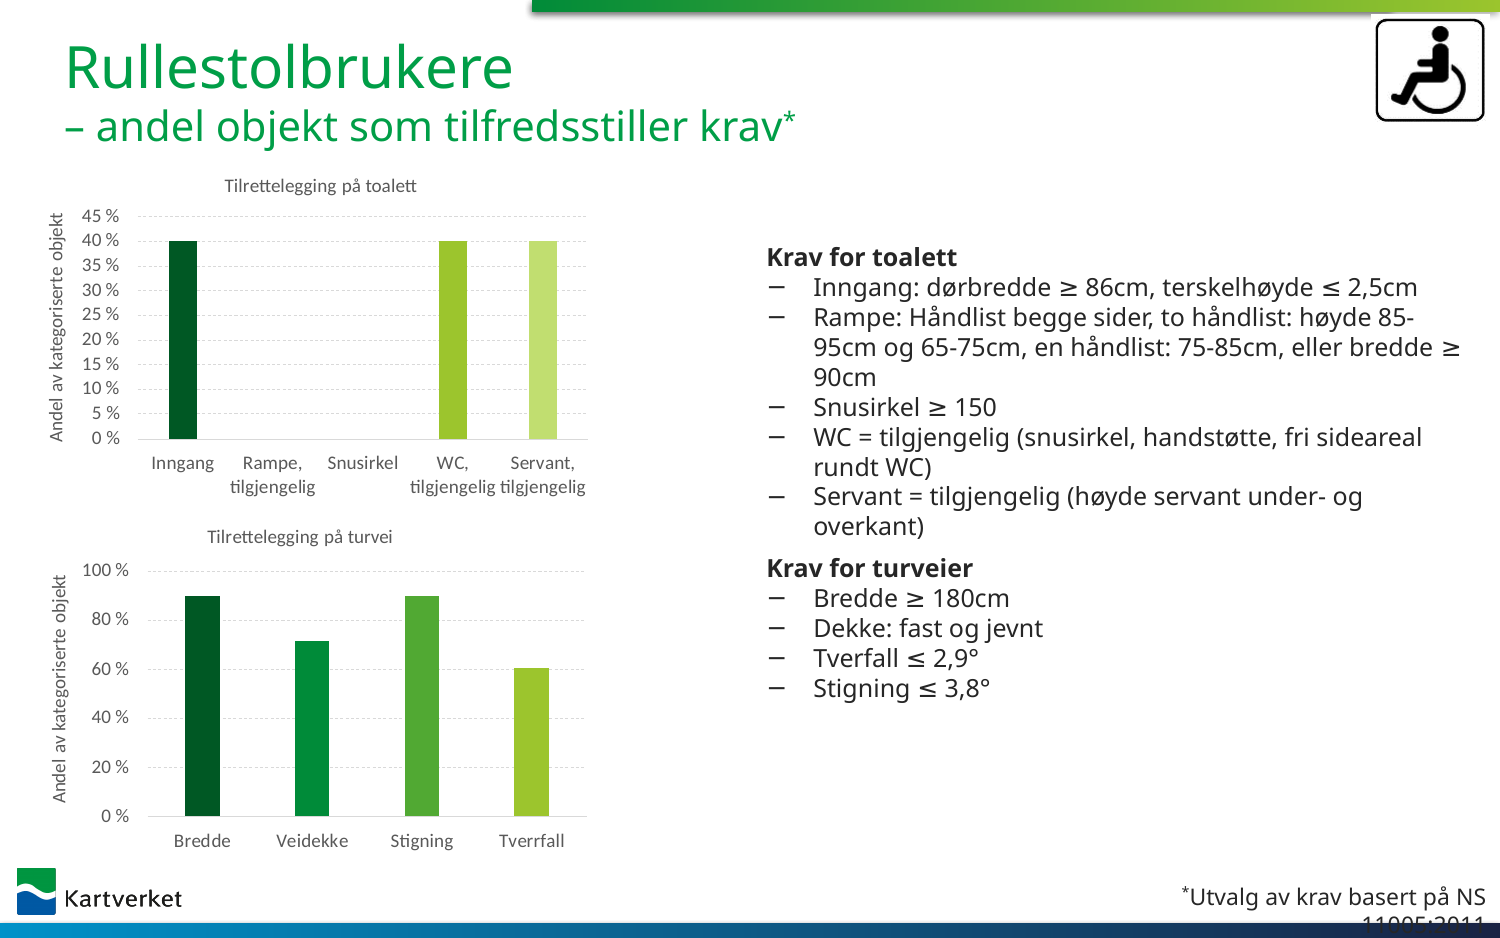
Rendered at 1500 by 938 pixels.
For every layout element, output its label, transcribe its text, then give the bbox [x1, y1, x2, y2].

picture [1371, 13, 1491, 127]
picture [41, 166, 599, 505]
text_box Rullestolbrukere – andel objekt som tilfredsstiller krav* [49, 14, 1431, 158]
text_box Krav for toalett Inngang: dørbredde ≥ 86cm, terskelhøyde ≤ 2,5cm Rampe: Håndlist begge sider, to håndlist: høyde 85-95cm og 65-75cm, en håndlist: 75-85cm, eller bredde ≥ 90cm Snusirkel ≥ 150 WC = tilgjengelig (snusirkel, handstøtte, fri sideareal rundt WC) Servant = tilgjengelig (høyde servant under- og overkant) [751, 234, 1483, 545]
text_box Krav for turveier Bredde ≥ 180cm Dekke: fast og jevnt Tverfall ≤ 2,9° Stigning ≤ 3,8° [751, 545, 1483, 710]
picture [41, 520, 598, 859]
text_box *Utvalg av krav basert på NS 11005:2011 [1068, 873, 1500, 938]
